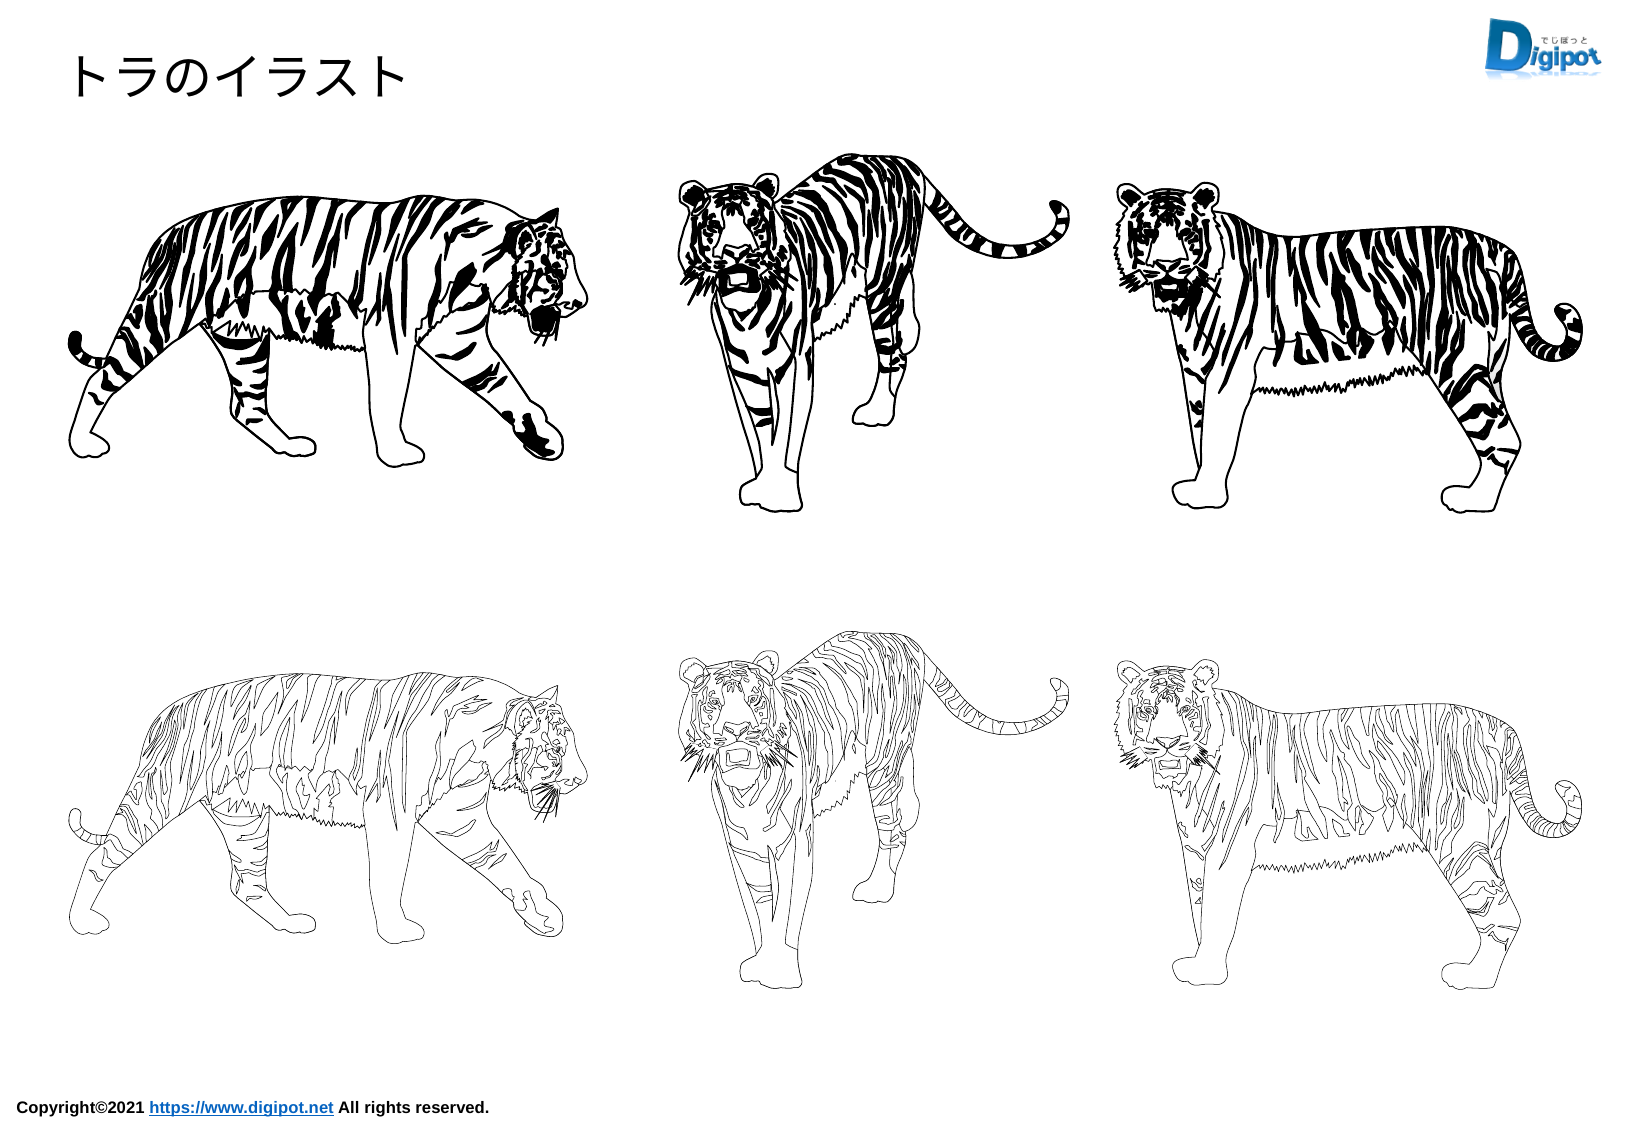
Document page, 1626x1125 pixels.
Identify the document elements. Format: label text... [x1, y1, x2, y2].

text_box トラのイラスト [47, 38, 427, 113]
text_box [678, 154, 1069, 512]
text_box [68, 195, 588, 467]
picture [1485, 18, 1602, 82]
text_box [68, 672, 588, 944]
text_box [1113, 182, 1582, 513]
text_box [1113, 659, 1582, 990]
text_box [678, 631, 1069, 989]
